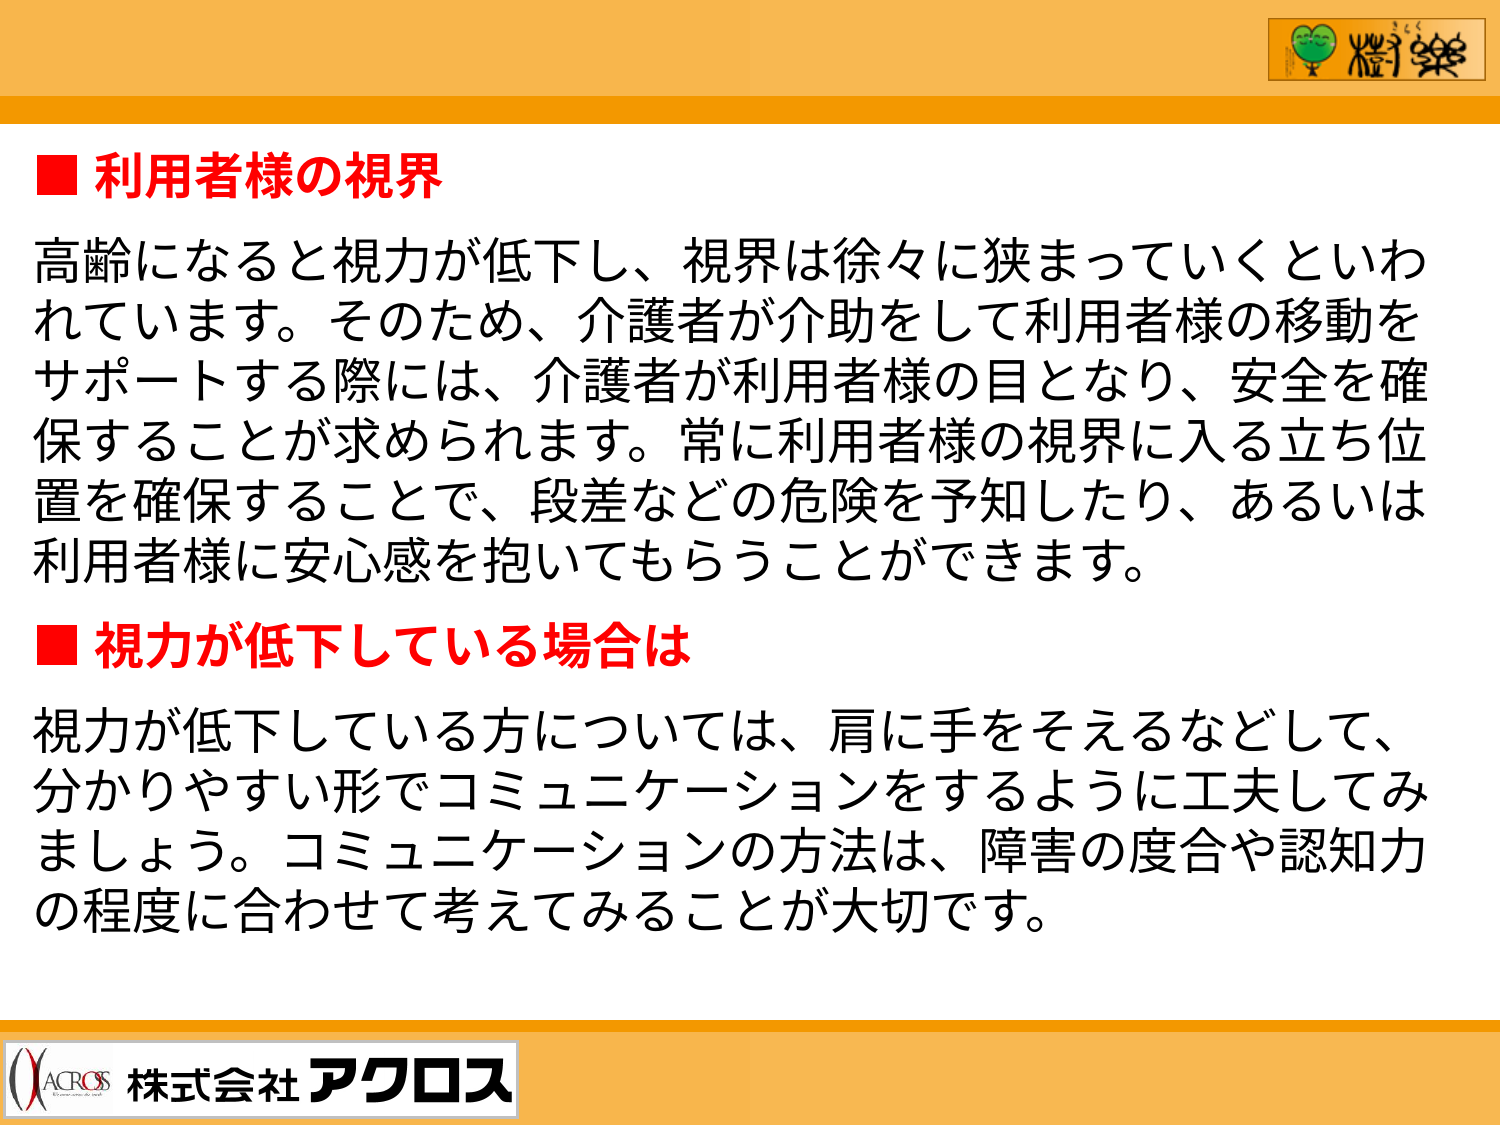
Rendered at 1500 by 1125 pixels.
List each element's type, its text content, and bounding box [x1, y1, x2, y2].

picture [0, 0, 1500, 124]
picture [0, 1020, 1500, 1125]
text_box ■利用者様の視界 高齢になると視力が低下し、視界は徐々に狭まっていくといわれています。そのため、介護者が介助をして利用者様の移動をサポートする際には、介護者が利用者様の目となり、安全を確保することが求められます。常に利用者様の視界に入る立ち位置を確保することで、段差などの危険を予知したり、あるいは利用者様に安心感を抱いてもらうことができます。 ■視力が低下している場合は 視力が低下している方については、肩に手をそえるなどして、分かりやすい形でコミュニケーションをするように工夫してみましょう。コミュニケーションの方法は、障害の度合や認知力の程度に合わせて考えてみることが大切です。 [17, 137, 1459, 947]
